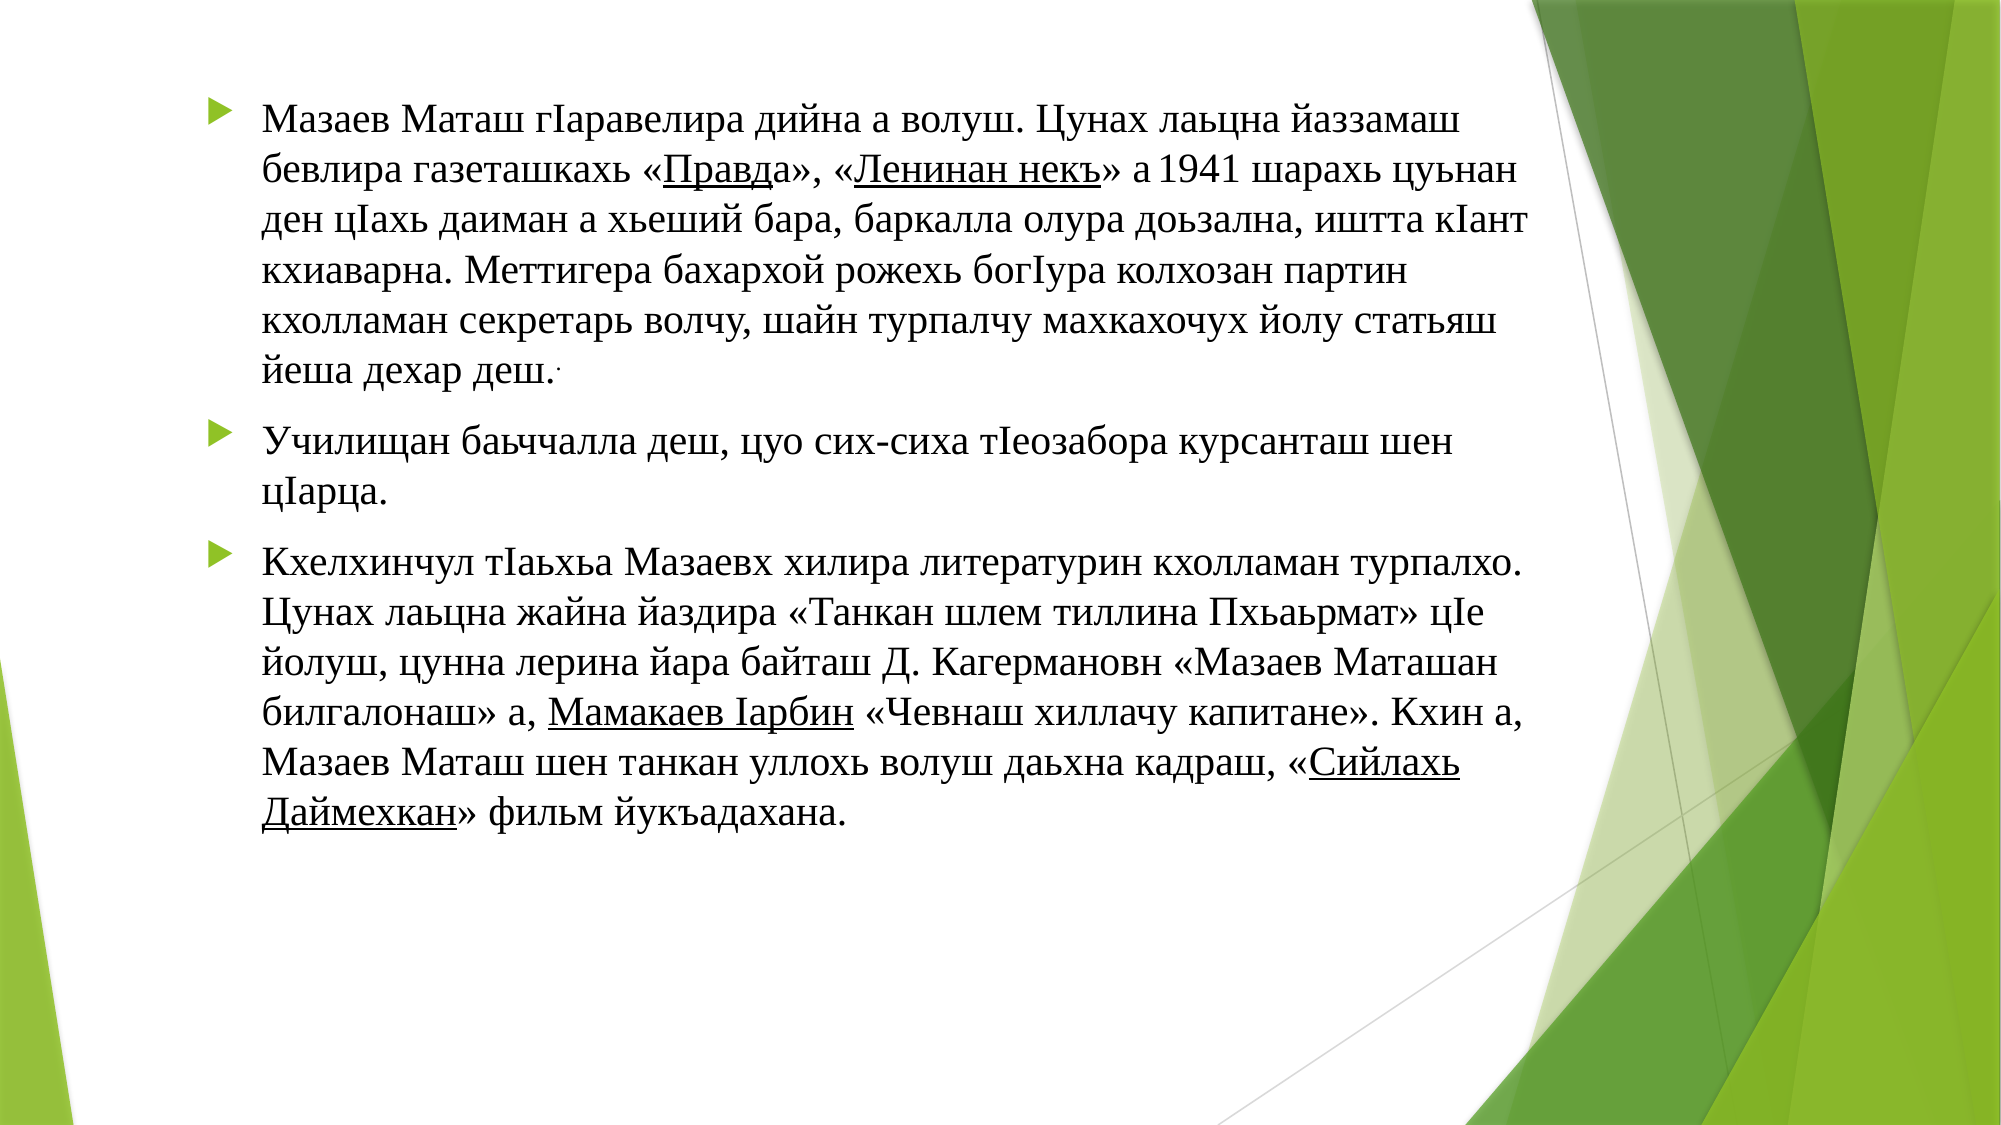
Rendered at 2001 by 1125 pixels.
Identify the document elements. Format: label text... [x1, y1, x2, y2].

list Мазаев Маташ гӀаравелира дийна а волуш. Цунах лаьцна йаззамаш бевлира газеташкахь «Правда», «Ленинан некъ» а 1941 шарахь цуьнан ден цӀахь даиман а хьеший бара, баркалла олура доьзална, иштта кӀант кхиаварна. Меттигера бахархой рожехь богӀура колхозан партин кхолламан секретарь волчу, шайн турпалчу махкахочух йолу статьяш йеша дехар деш.. Училищан баьччалла деш, цуо сих-сиха тӀеозабора курсанташ шен цӀарца. Кхелхинчул тӀаьхьа Мазаевх хилира литературин кхолламан турпалхо. Цунах лаьцна жайна йаздира «Танкан шлем тиллина Пхьаьрмат» цӀе йолуш, цунна лерина йара байташ Д. Кагермановн «Мазаев Маташан билгалонаш» а, Мамакаев Ӏарбин «Чевнаш хиллачу капитане». Кхин а, Мазаев Маташ шен танкан уллохь волуш даьхна кадраш, «Сийлахь Даймехкан» фильм йукъадахана. [190, 83, 1567, 992]
